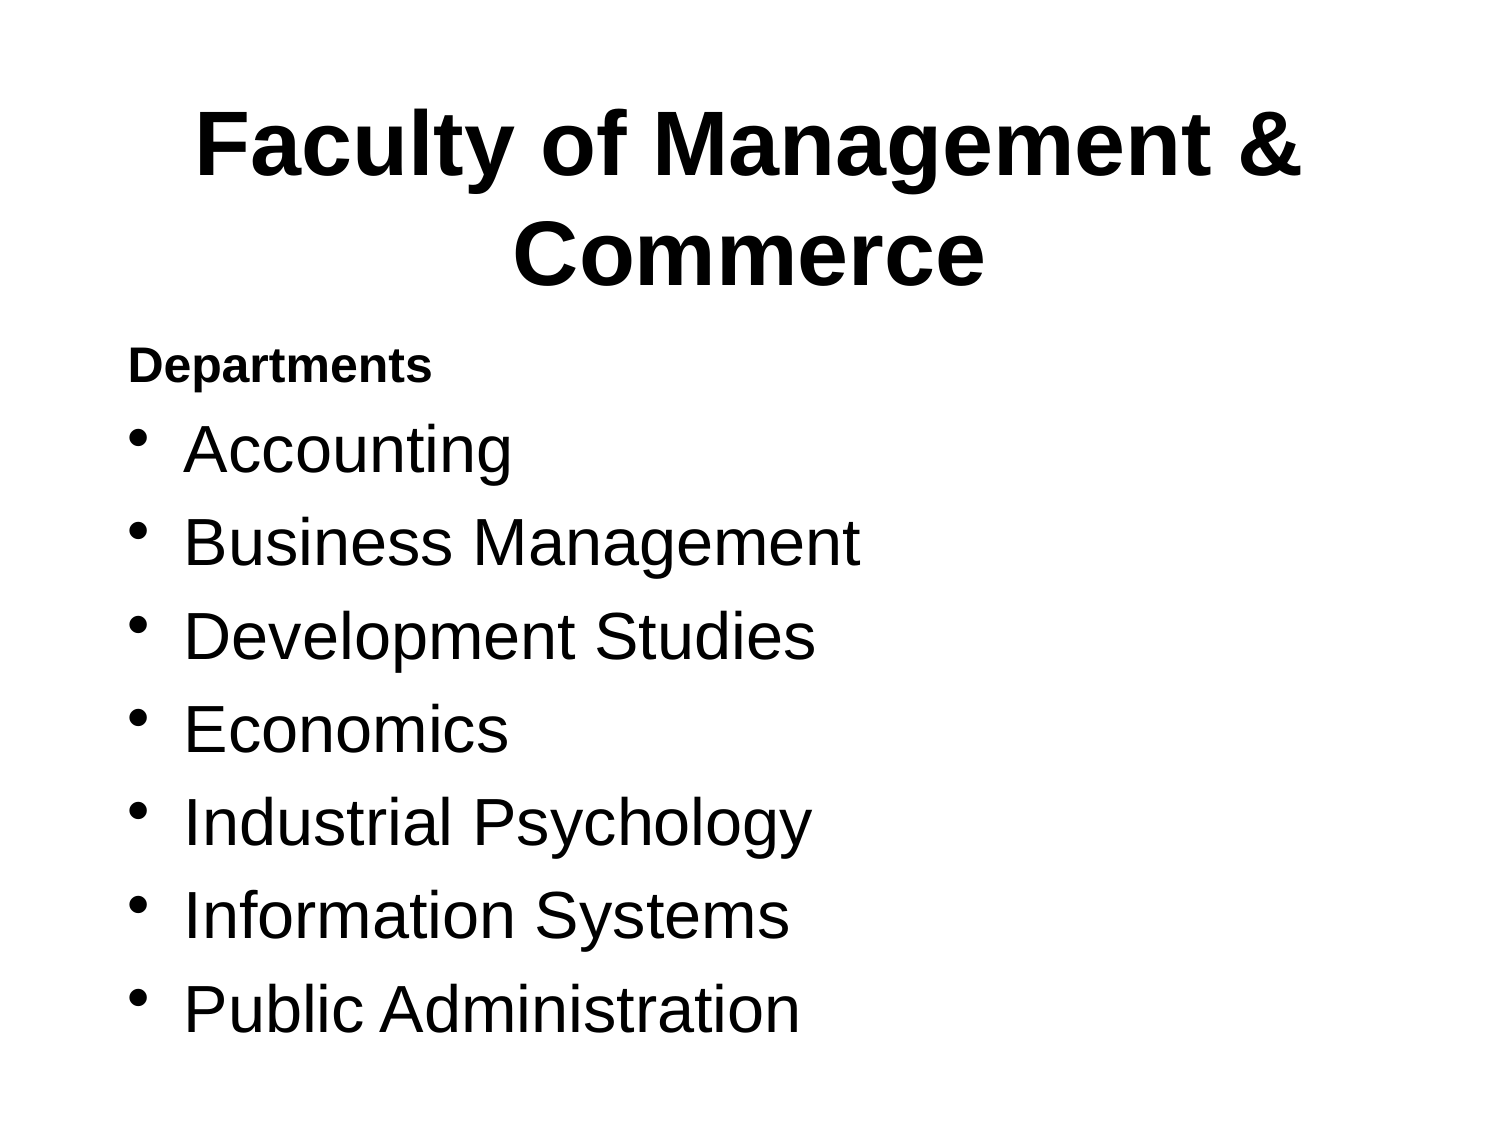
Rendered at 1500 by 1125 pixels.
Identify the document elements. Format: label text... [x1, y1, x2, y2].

list Departments Accounting Business Management Development Studies Economics Industrial Psychology Information Systems Public Administration [112, 324, 1388, 1001]
title Faculty of Management & Commerce [112, 99, 1388, 288]
